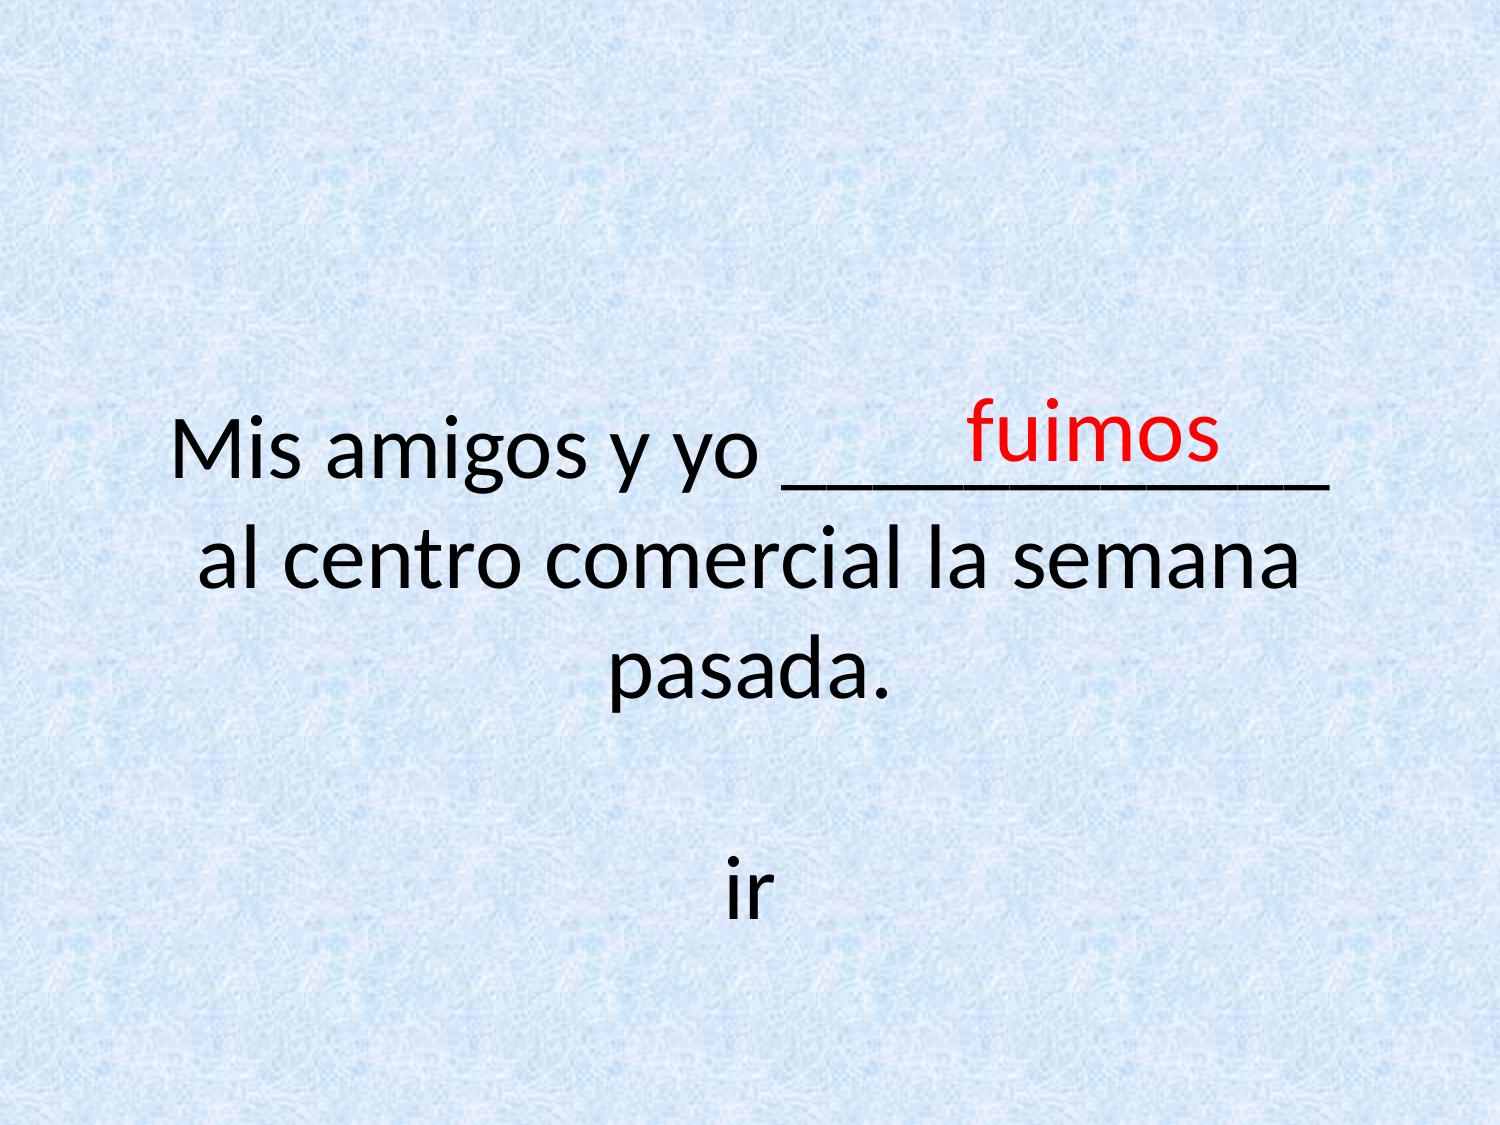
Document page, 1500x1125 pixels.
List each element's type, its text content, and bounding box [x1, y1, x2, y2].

picture [0, 0, 1500, 1125]
subtitle fuimos [899, 362, 1288, 501]
title Mis amigos y yo ____________ al centro comercial la semana pasada. ir [112, 349, 1388, 976]
